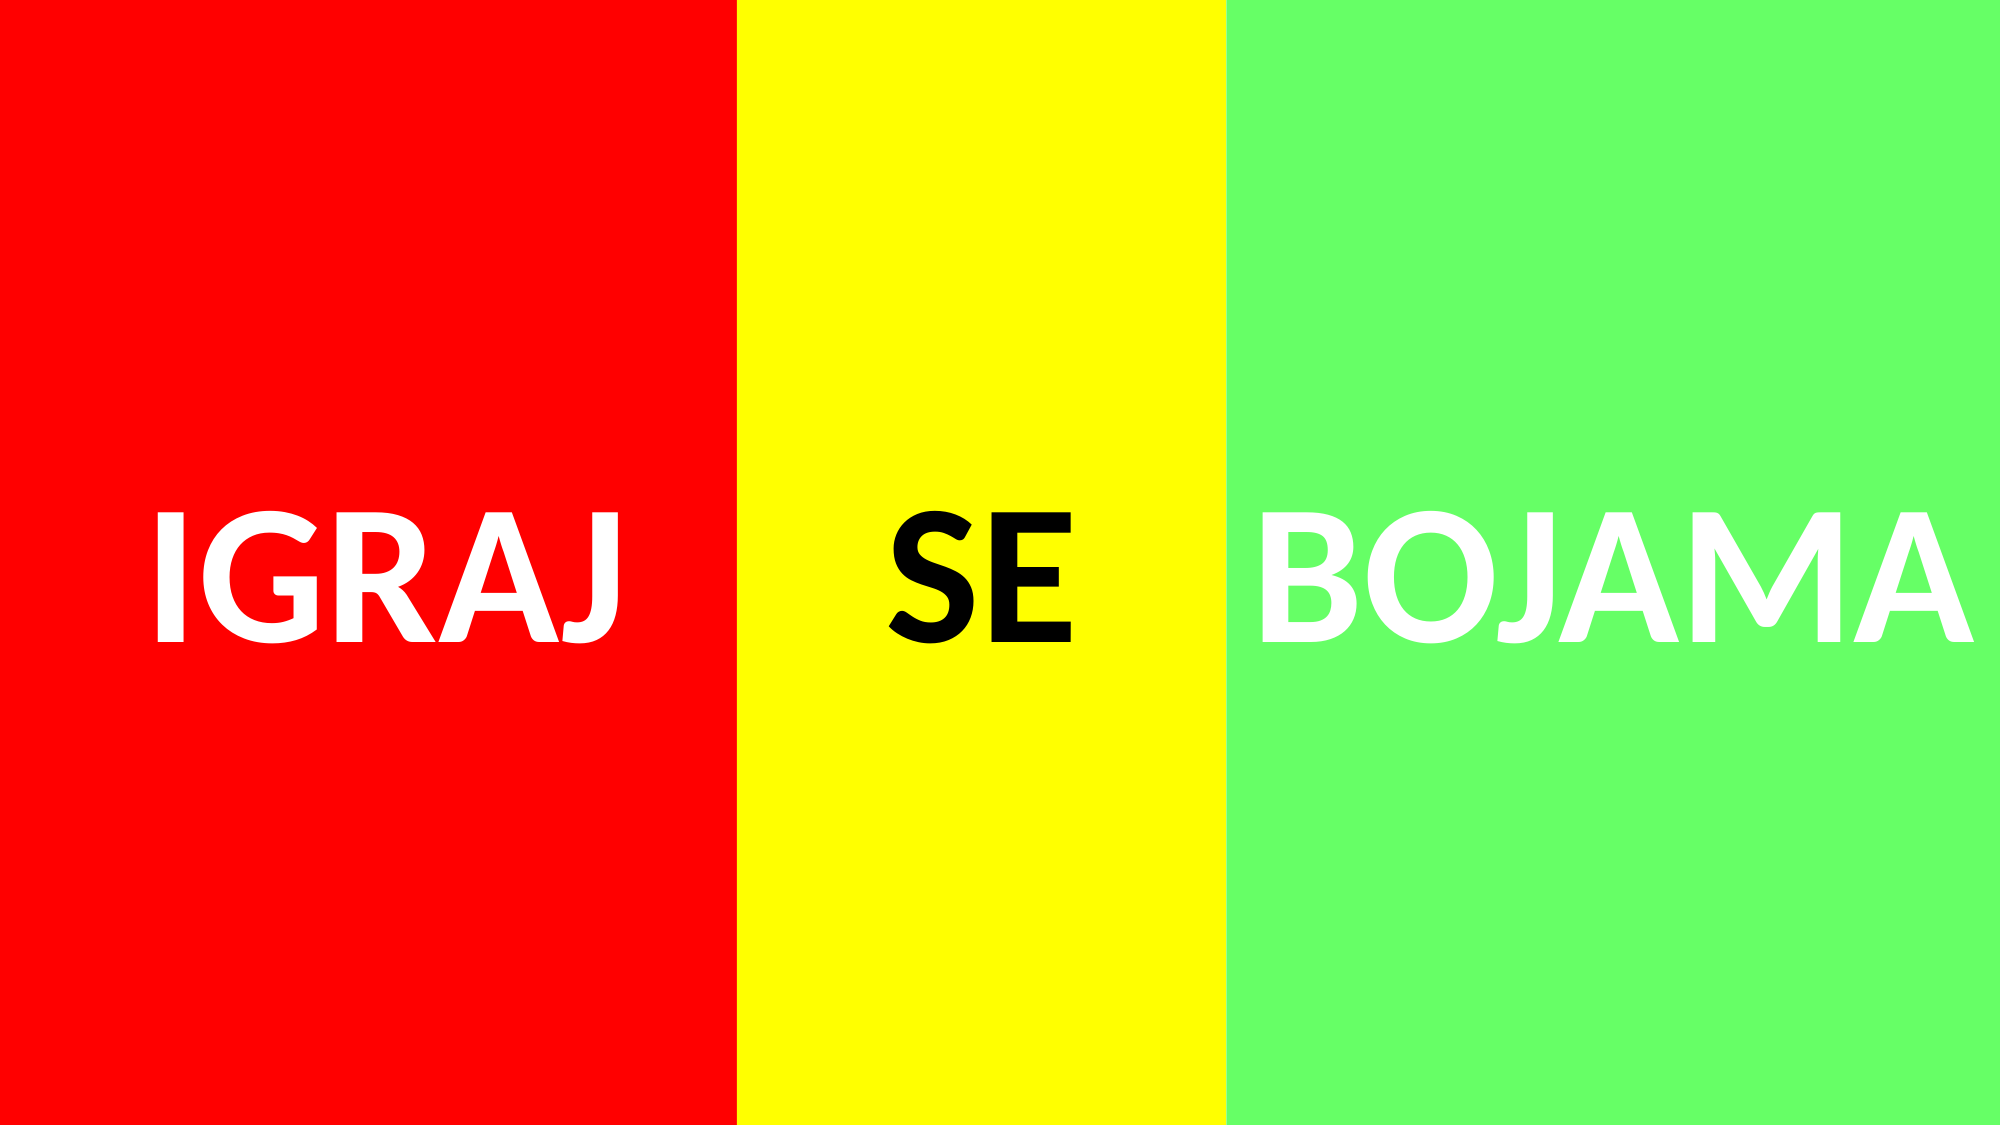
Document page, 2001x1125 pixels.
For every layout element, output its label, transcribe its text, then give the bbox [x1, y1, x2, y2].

text_box SE [736, 0, 1225, 1125]
text_box BOJAMA [1225, 0, 2000, 1125]
text_box IGRAJ [0, 0, 736, 1125]
